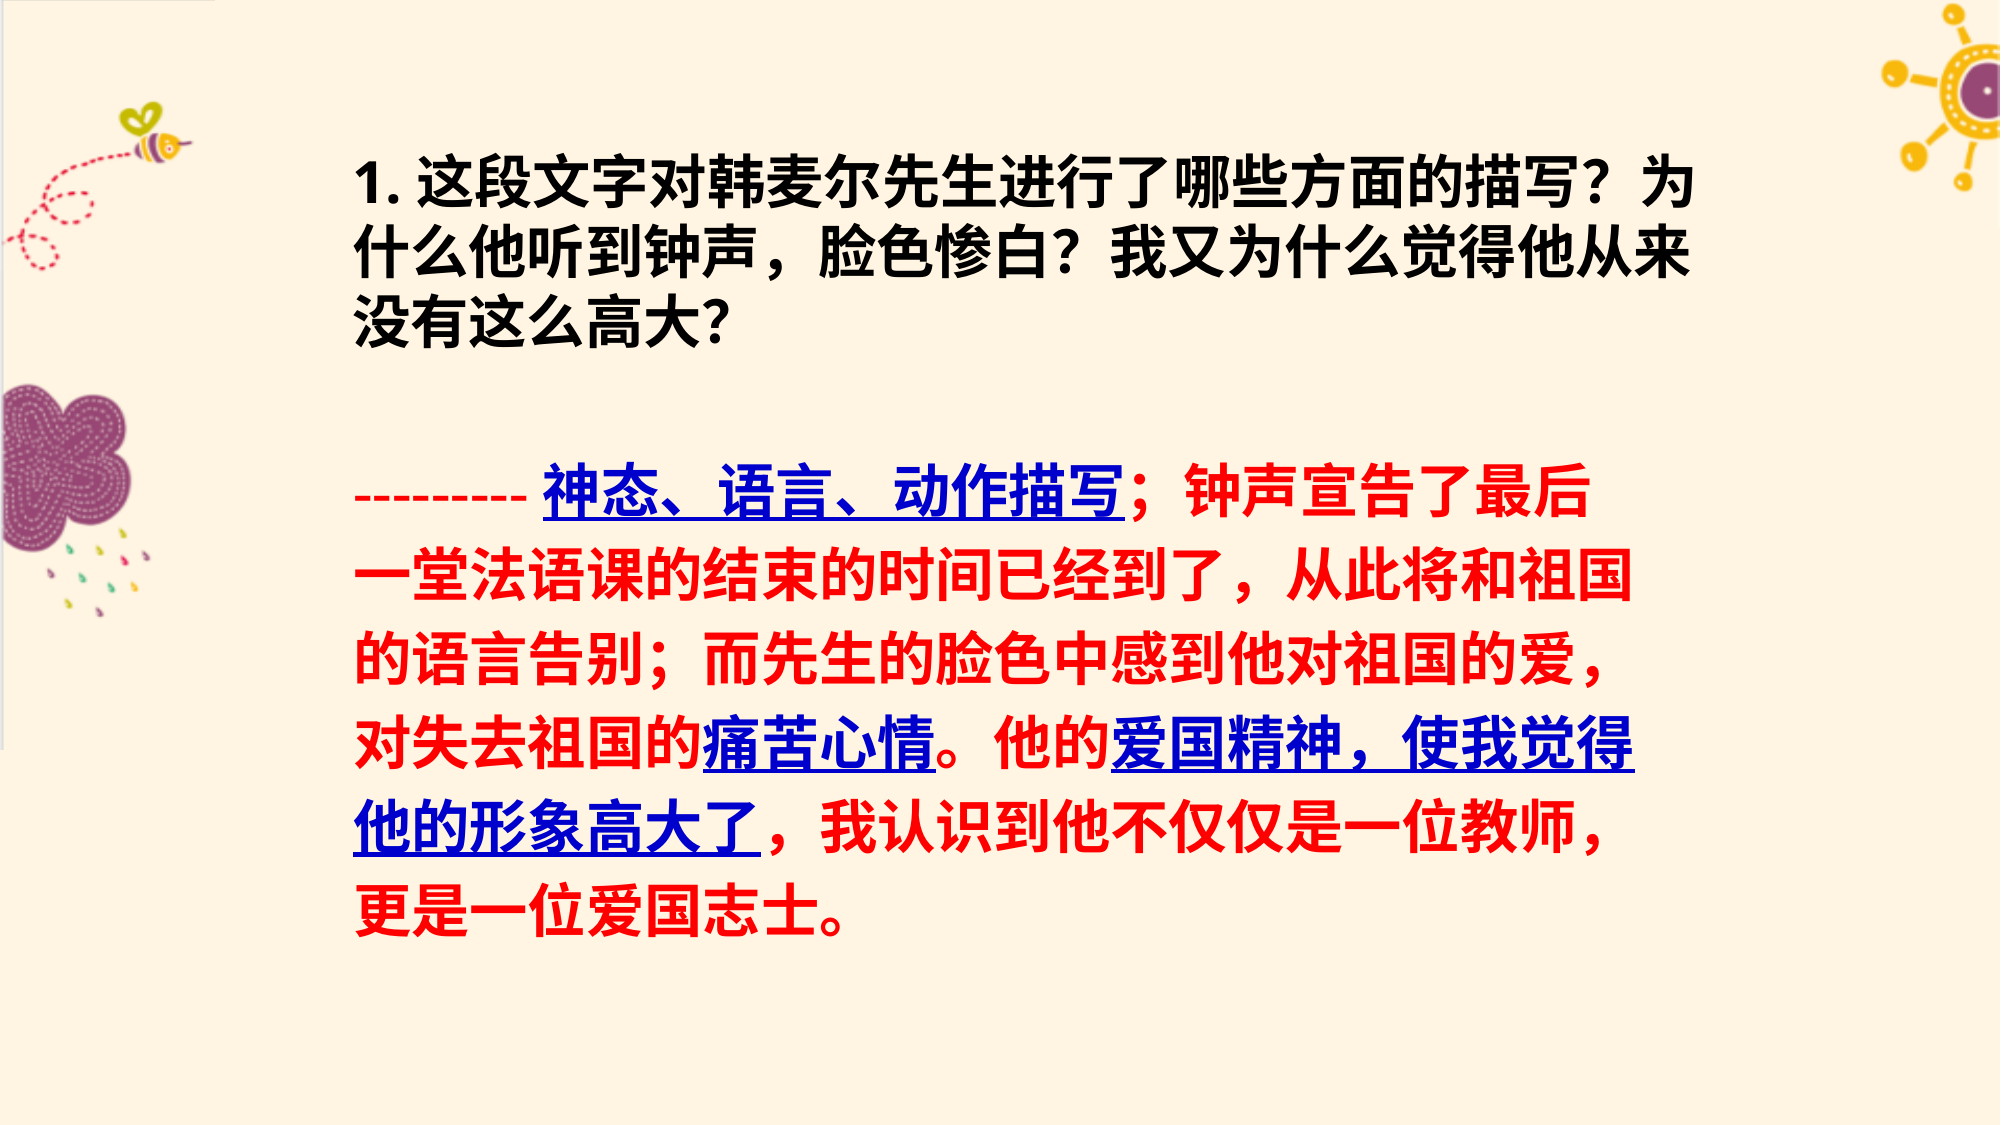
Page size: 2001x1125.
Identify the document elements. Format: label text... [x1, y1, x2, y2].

picture [0, 0, 2000, 1125]
text_box 1.这段文字对韩麦尔先生进行了哪些方面的描写？为什么他听到钟声，脸色惨白？我又为什么觉得他从来没有这么高大？ [337, 137, 1713, 363]
text_box ---------神态、语言、动作描写；钟声宣告了最后一堂法语课的结束的时间已经到了，从此将和祖国的语言告别；而先生的脸色中感到他对祖国的爱，对失去祖国的痛苦心情。他的爱国精神，使我觉得他的形象高大了，我认识到他不仅仅是一位教师，更是一位爱国志士。 [338, 432, 1664, 952]
